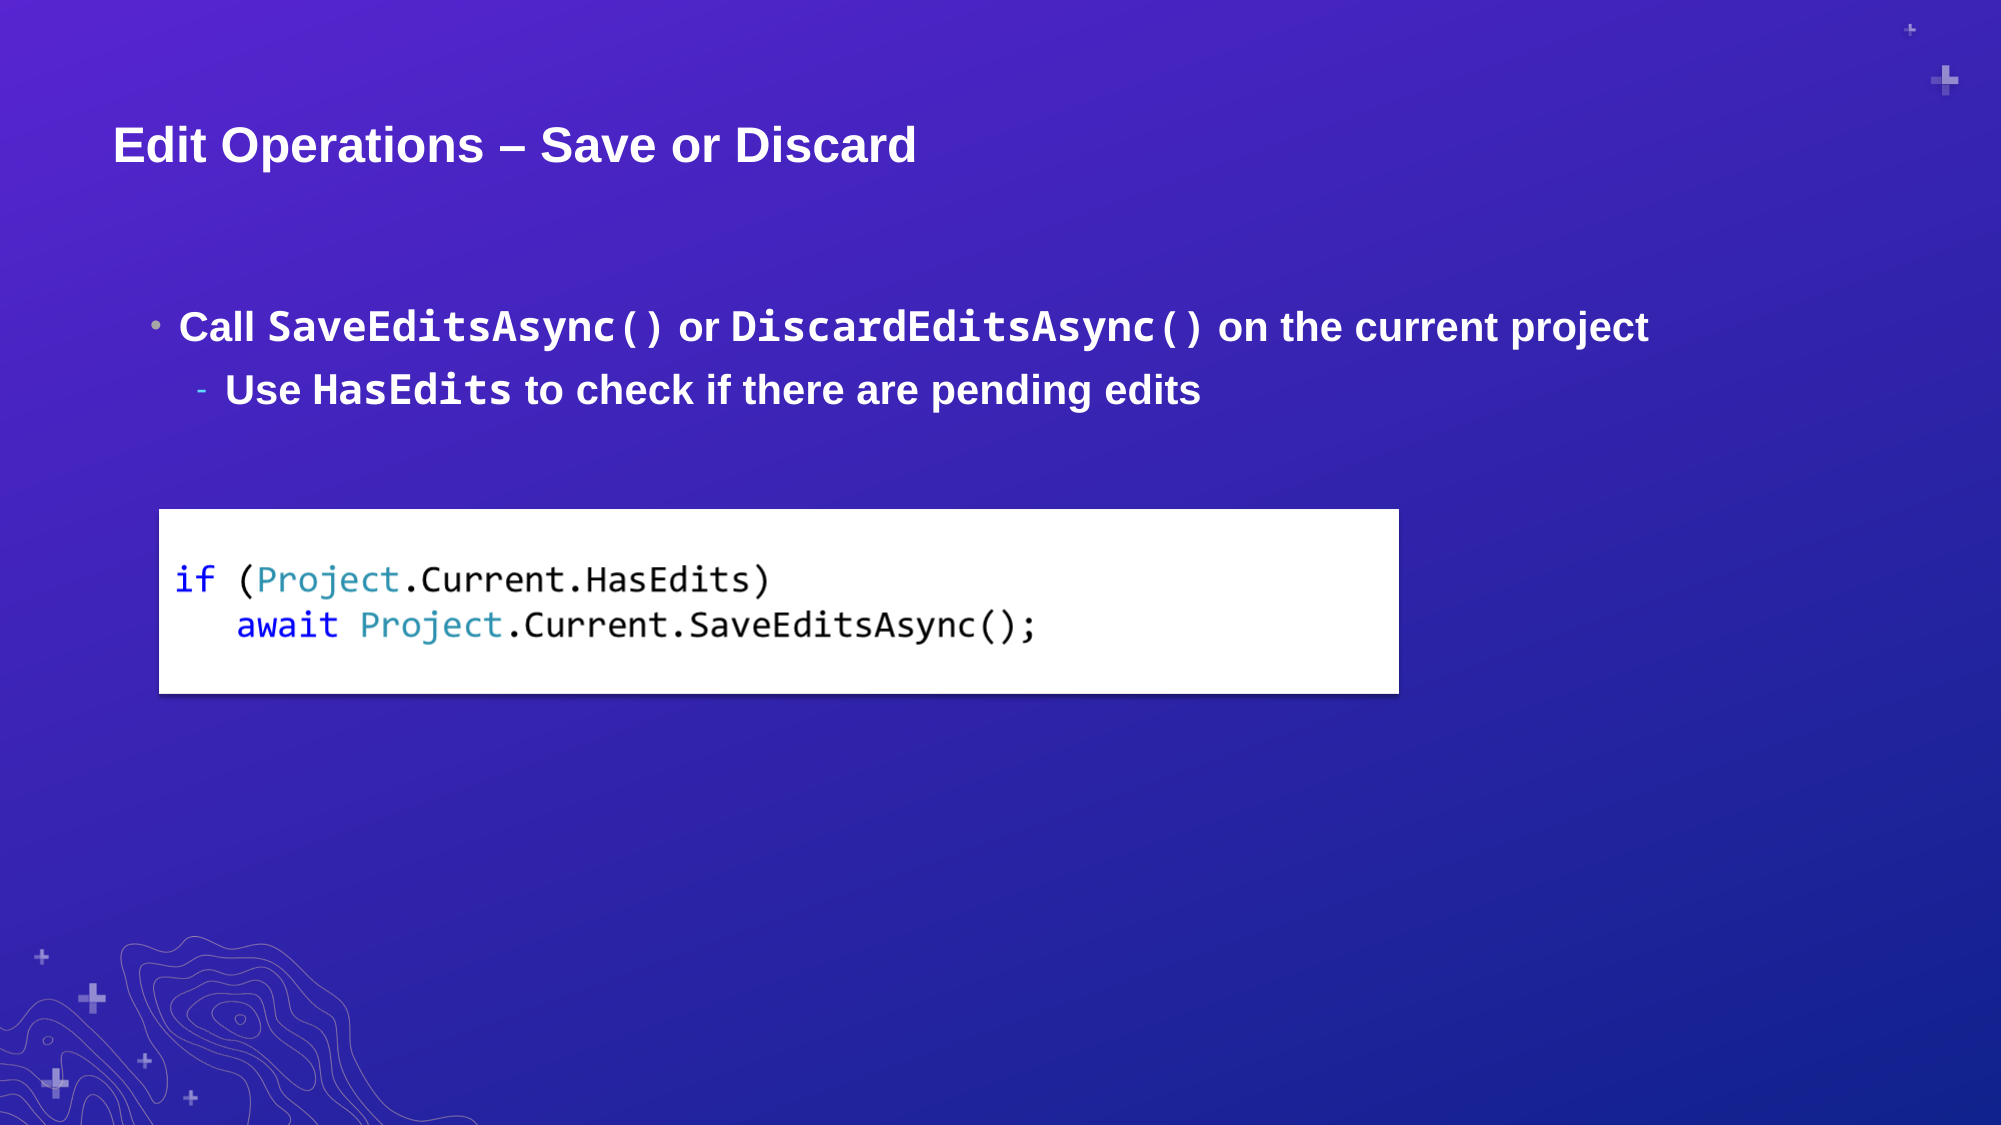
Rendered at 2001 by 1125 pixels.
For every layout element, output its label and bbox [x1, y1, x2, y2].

text_box [0, 0, 2000, 1125]
picture [144, 506, 1407, 705]
